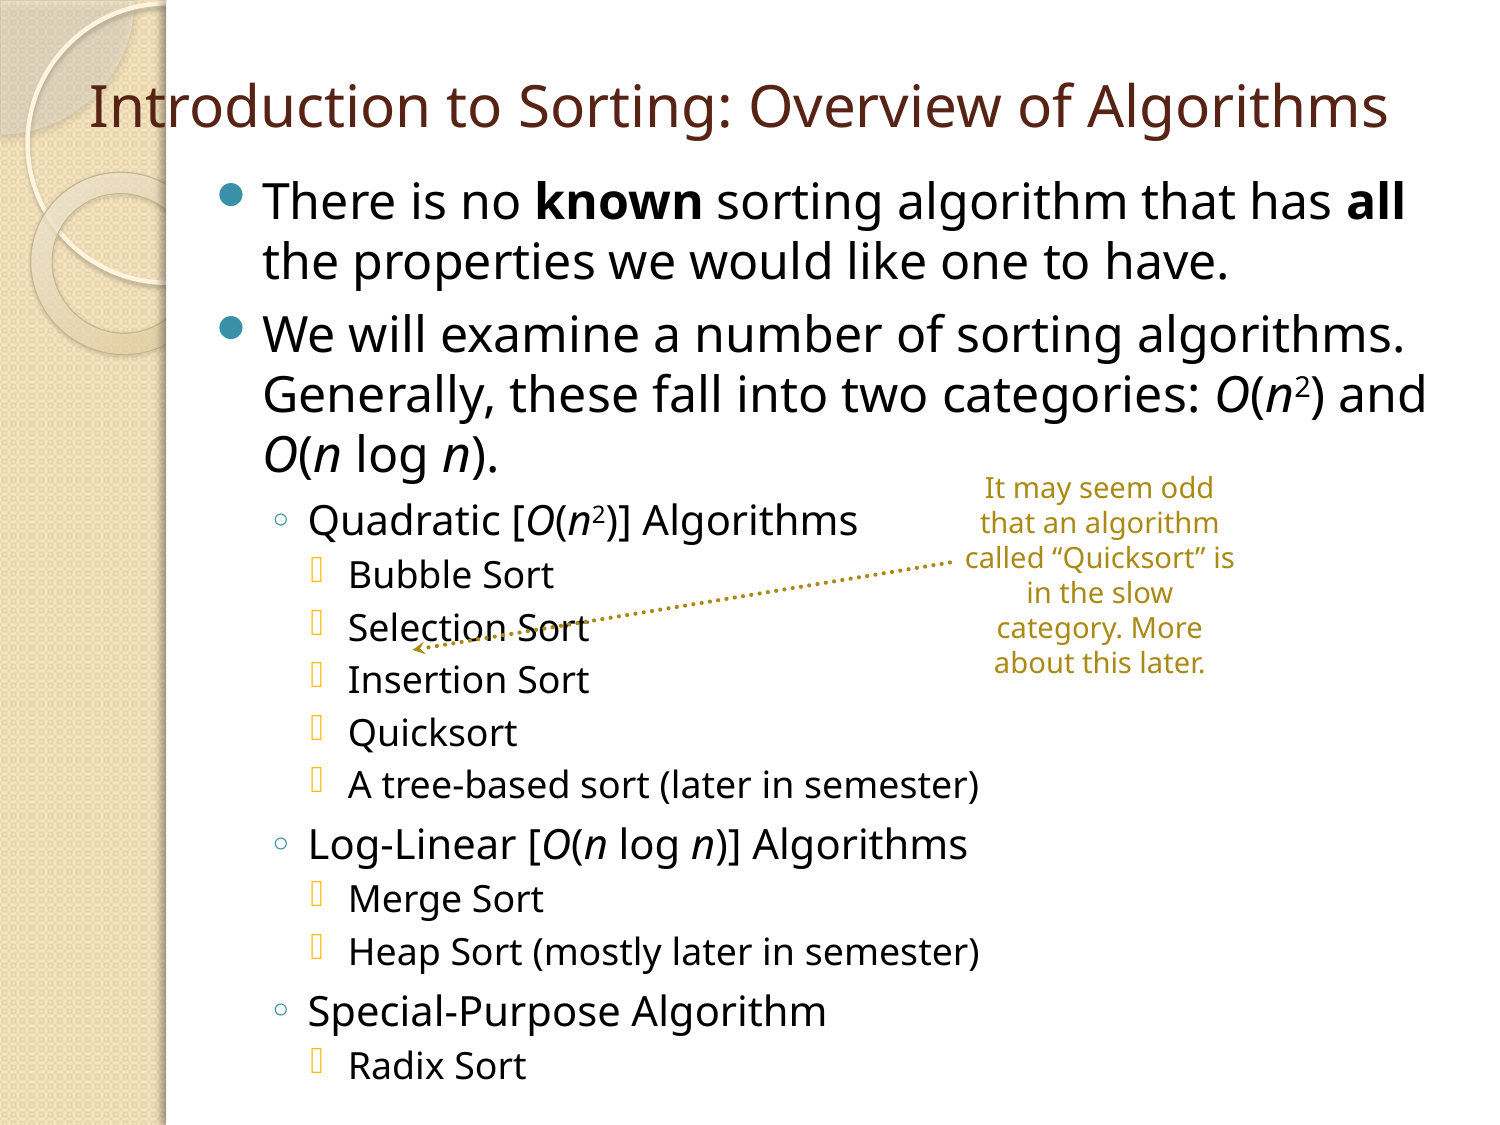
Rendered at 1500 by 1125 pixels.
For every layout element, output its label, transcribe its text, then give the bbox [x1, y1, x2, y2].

text_box It may seem odd that an algorithm called “Quicksort” is in the slow category. More about this later. [949, 462, 1250, 687]
title Introduction to Sorting: Overview of Algorithms [75, 45, 1425, 163]
text_box [412, 641, 426, 655]
list There is no known sorting algorithm that has all the properties we would like one to have. We will examine a number of sorting algorithms. Generally, these fall into two categories: O(n2) and O(n log n). Quadratic [O(n2)] Algorithms Bubble Sort Selection Sort Insertion Sort Quicksort A tree-based sort (later in semester) Log-Linear [O(n log n)] Algorithms Merge Sort Heap Sort (mostly later in semester) Special-Purpose Algorithm Radix Sort [187, 162, 1500, 1125]
